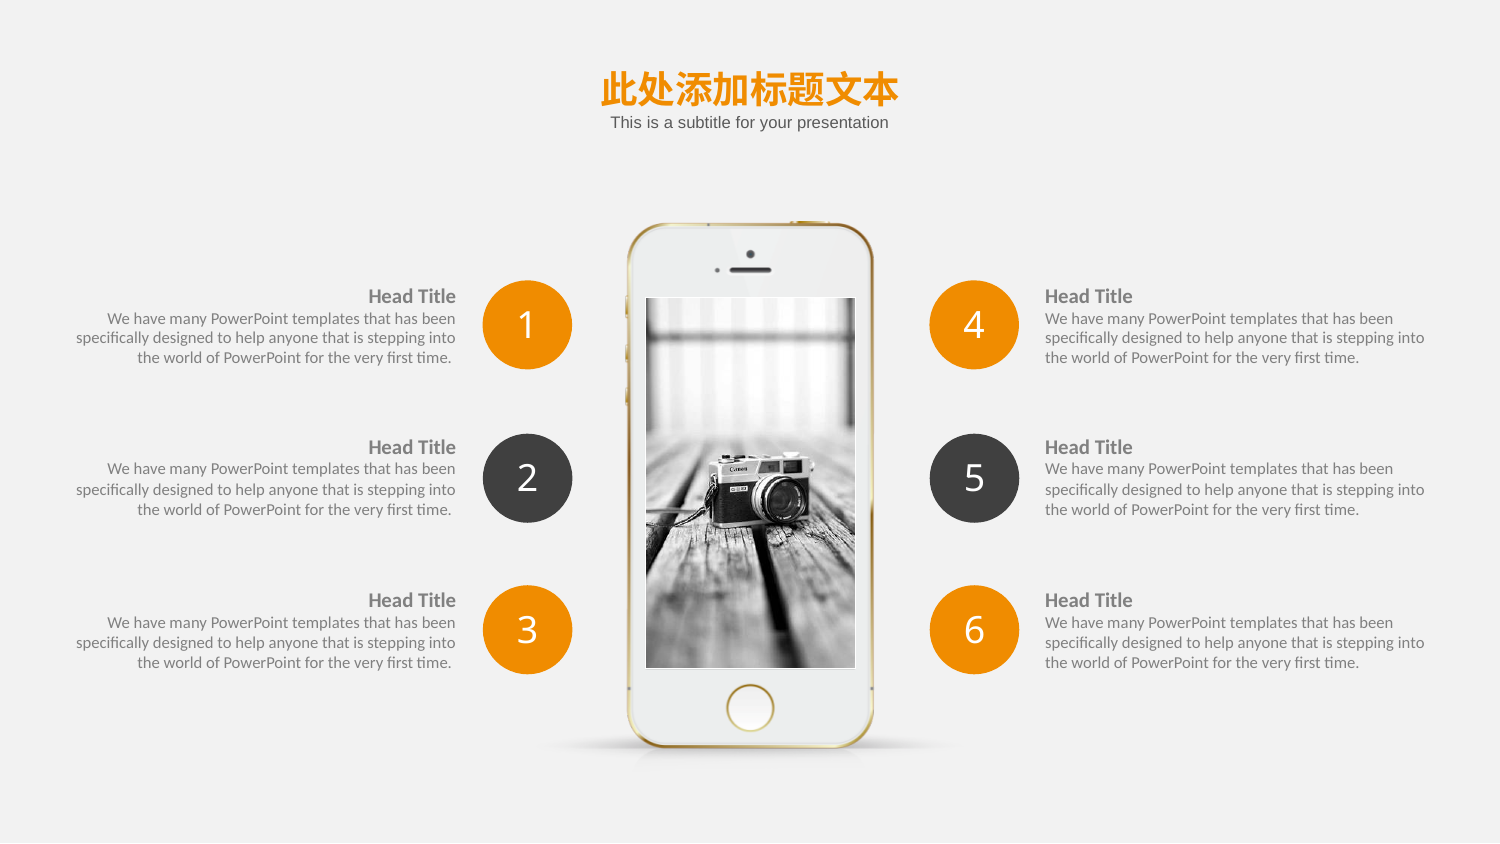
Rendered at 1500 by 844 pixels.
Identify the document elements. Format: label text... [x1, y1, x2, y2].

text_box This is a subtitle for your presentation [602, 112, 898, 133]
text_box Head Title We have many PowerPoint templates that has been specifically designed to help anyone that is stepping into the world of PowerPoint for the very first time. [54, 433, 425, 519]
text_box 此处添加标题文本 [567, 58, 933, 119]
text_box Head Title We have many PowerPoint templates that has been specifically designed to help anyone that is stepping into the world of PowerPoint for the very first time. [1073, 433, 1447, 519]
text_box Head Title We have many PowerPoint templates that has been specifically designed to help anyone that is stepping into the world of PowerPoint for the very first time. [1073, 282, 1447, 368]
text_box Head Title We have many PowerPoint templates that has been specifically designed to help anyone that is stepping into the world of PowerPoint for the very first time. [54, 282, 425, 368]
text_box Head Title We have many PowerPoint templates that has been specifically designed to help anyone that is stepping into the world of PowerPoint for the very first time. [54, 586, 425, 672]
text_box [430, 220, 1069, 781]
text_box Head Title We have many PowerPoint templates that has been specifically designed to help anyone that is stepping into the world of PowerPoint for the very first time. [1073, 586, 1447, 672]
